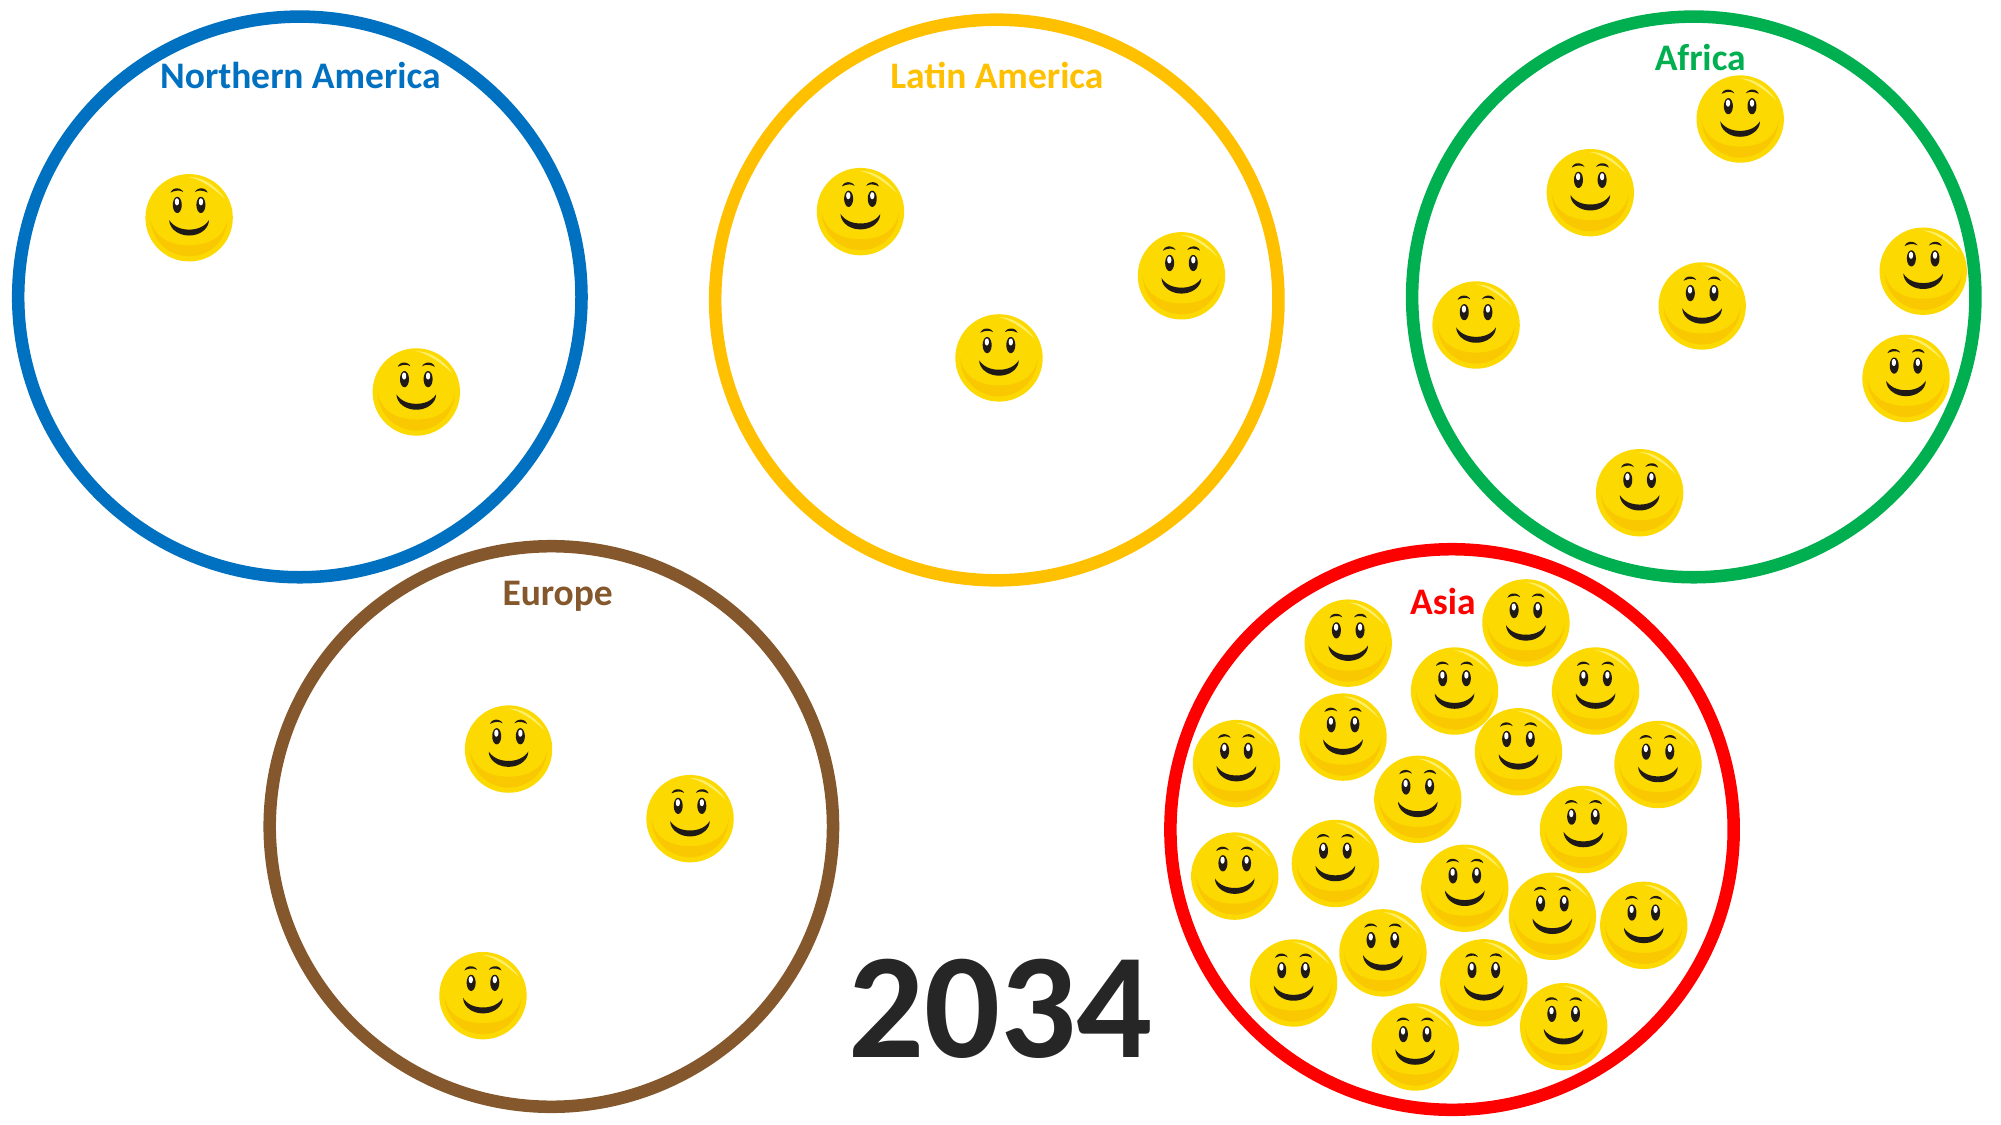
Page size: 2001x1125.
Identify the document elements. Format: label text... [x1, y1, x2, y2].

text_box [714, 46, 1280, 582]
text_box [17, 61, 583, 579]
text_box [1169, 548, 1735, 1111]
picture [145, 174, 233, 262]
picture [1600, 881, 1688, 970]
picture [1339, 579, 1702, 1091]
picture [1595, 448, 1684, 537]
picture [1190, 832, 1279, 920]
text_box Europe [488, 560, 647, 621]
text_box 2034 [820, 900, 1181, 1095]
picture [439, 951, 527, 1040]
text_box [268, 545, 835, 1108]
text_box Africa [1640, 25, 1788, 86]
picture [1658, 262, 1746, 350]
picture [372, 348, 460, 436]
picture [1862, 334, 1950, 423]
picture [1696, 75, 1784, 163]
picture [1879, 227, 1967, 315]
picture [646, 774, 734, 863]
text_box Latin America [875, 43, 1122, 104]
picture [1291, 693, 1462, 908]
text_box Northern America [145, 43, 497, 104]
picture [1249, 939, 1338, 1027]
picture [464, 705, 553, 793]
text_box [1411, 15, 1977, 579]
picture [1546, 148, 1634, 237]
picture [816, 167, 905, 256]
text_box [881, 18, 1112, 43]
text_box Asia [1395, 569, 1493, 630]
picture [955, 314, 1043, 402]
picture [1137, 232, 1226, 320]
picture [1192, 719, 1281, 808]
picture [1304, 599, 1392, 687]
text_box [178, 15, 422, 43]
picture [1432, 281, 1520, 369]
